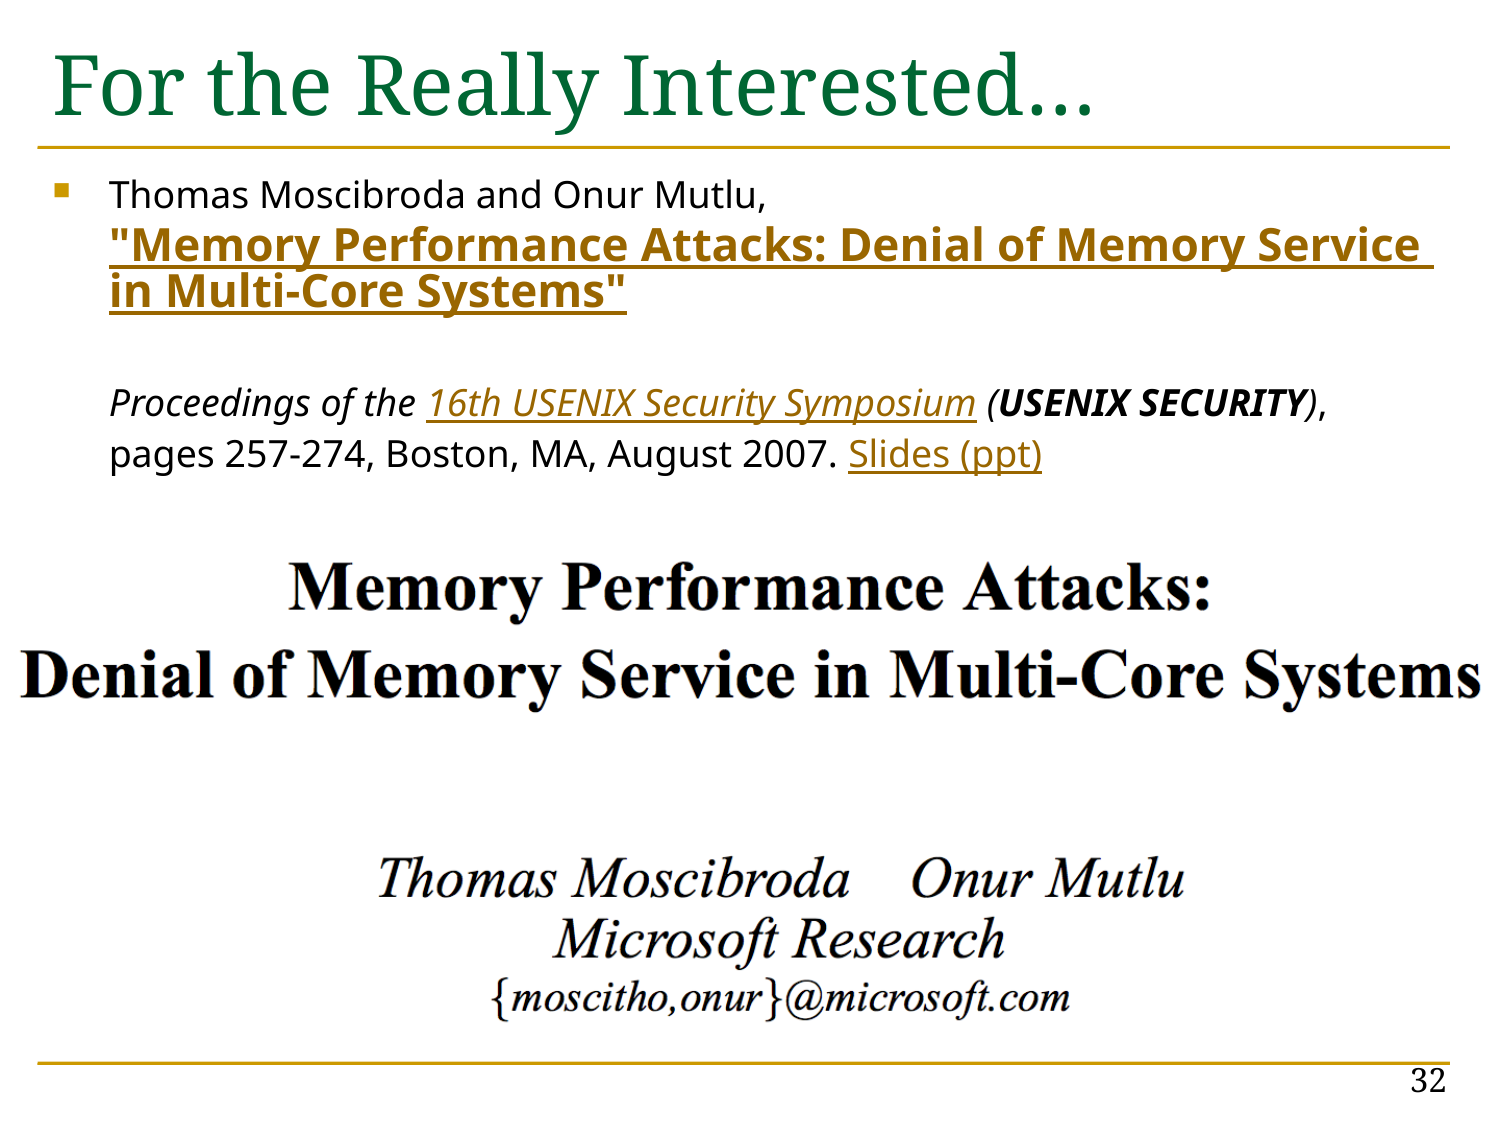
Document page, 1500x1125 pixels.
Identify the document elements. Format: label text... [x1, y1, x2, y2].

title For the Really Interested… [37, 24, 1450, 163]
list Thomas Moscibroda and Onur Mutlu, "Memory Performance Attacks: Denial of Memory Service in Multi-Core Systems" Proceedings of the 16th USENIX Security Symposium (USENIX SECURITY), pages 257-274, Boston, MA, August 2007. Slides (ppt) [37, 163, 1450, 523]
slide_number 32 [1111, 1046, 1462, 1112]
picture [0, 524, 1500, 1038]
